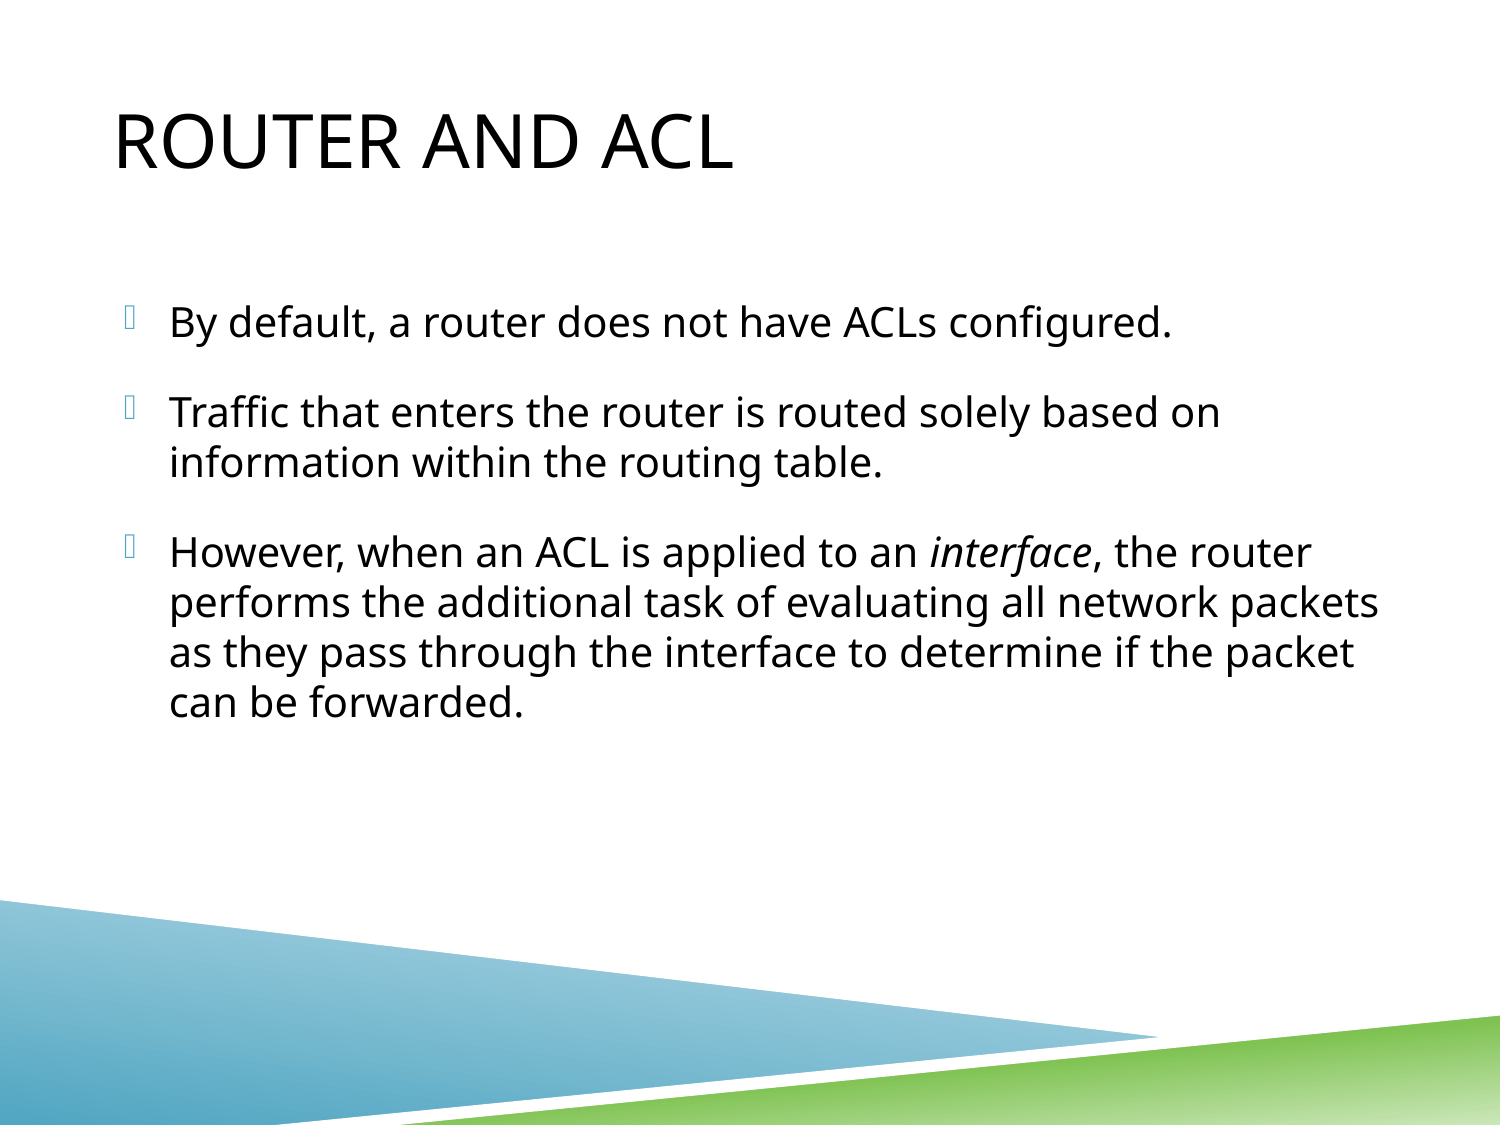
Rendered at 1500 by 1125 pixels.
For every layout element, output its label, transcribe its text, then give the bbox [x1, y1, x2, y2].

list By default, a router does not have ACLs configured. Traffic that enters the router is routed solely based on information within the routing table. However, when an ACL is applied to an interface, the router performs the additional task of evaluating all network packets as they pass through the interface to determine if the packet can be forwarded. [112, 288, 1388, 875]
title Router and ACL [112, 45, 1388, 233]
